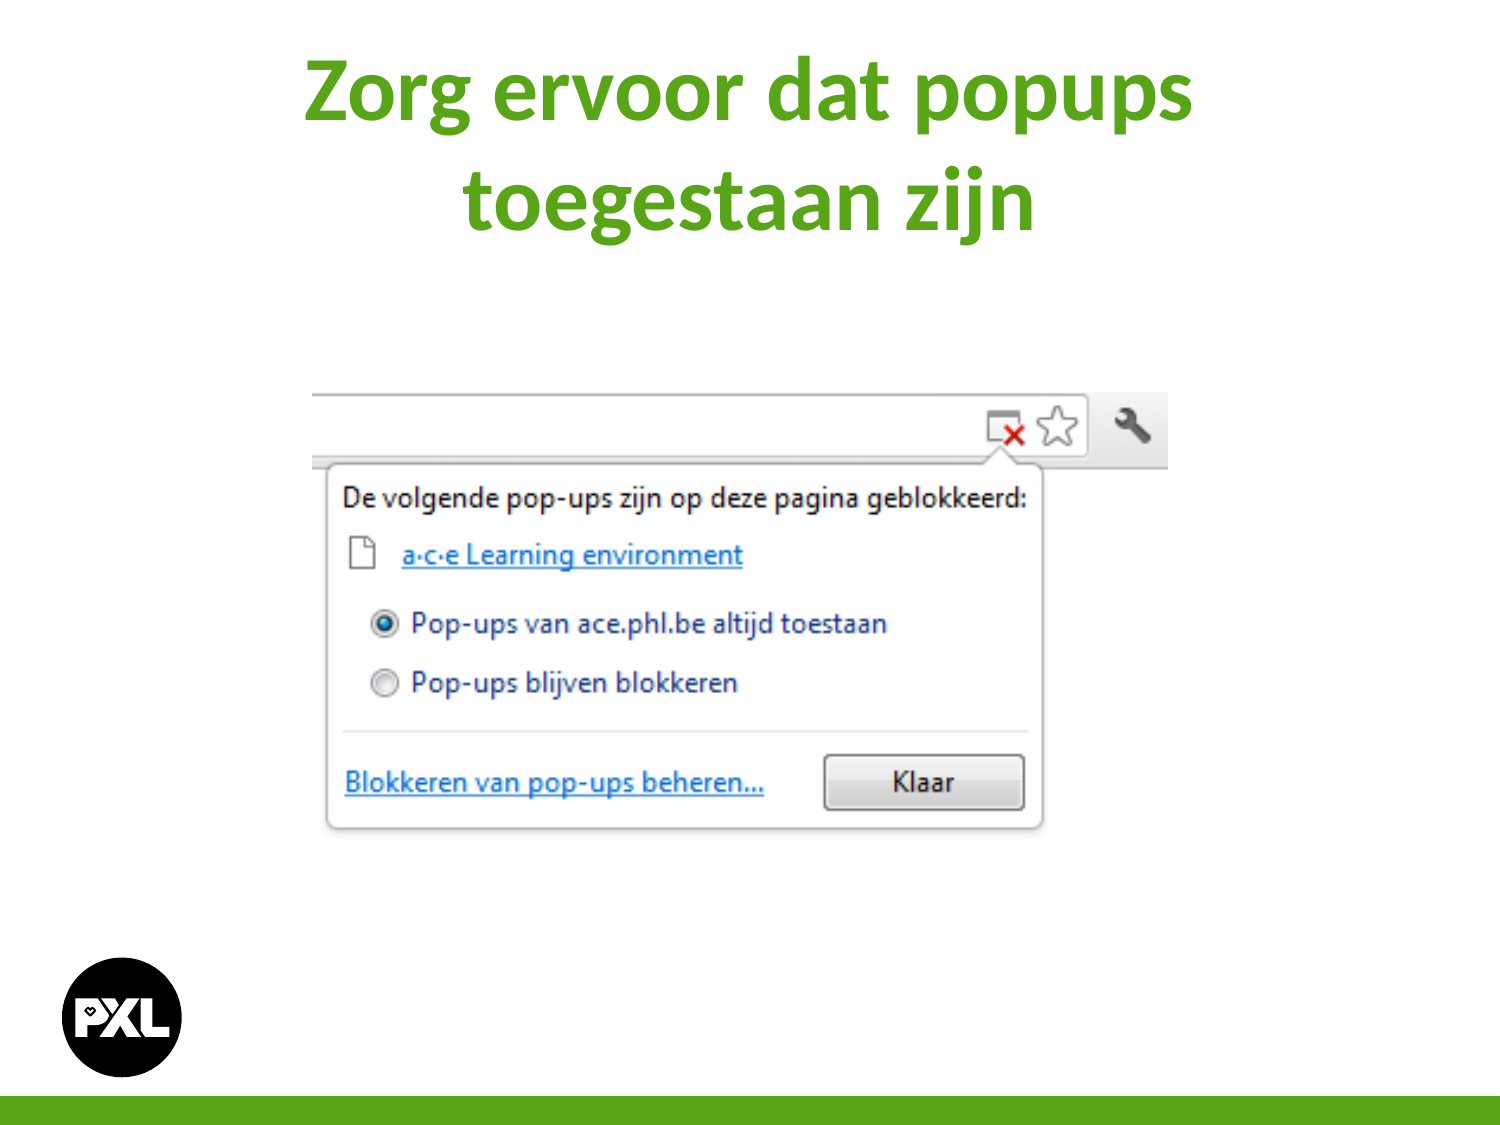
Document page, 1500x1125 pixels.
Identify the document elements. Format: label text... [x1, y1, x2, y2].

picture [312, 392, 1168, 905]
title Zorg ervoor dat popups toegestaan zijn [75, 45, 1425, 233]
